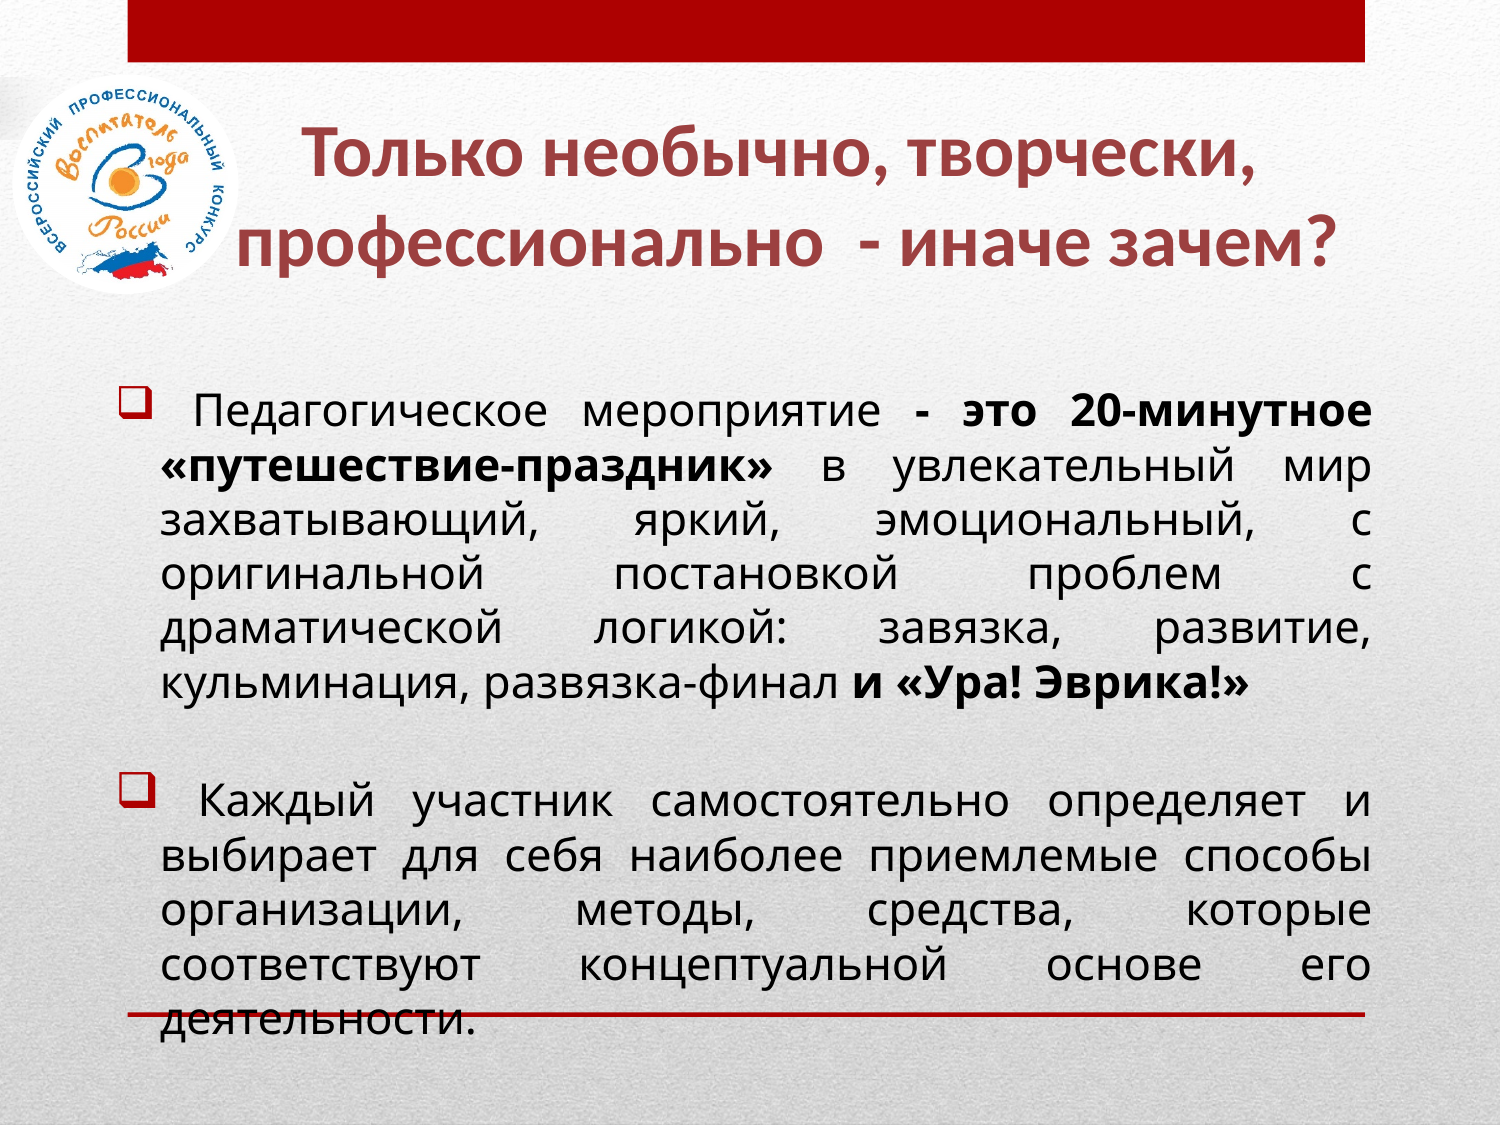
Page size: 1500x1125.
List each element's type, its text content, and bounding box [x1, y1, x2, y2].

picture [16, 78, 235, 290]
title Только необычно, творчески, профессионально - иначе зачем? [76, 58, 1500, 289]
list Педагогическое мероприятие - это 20-минутное «путешествие-праздник» в увлекательный мир захватывающий, яркий, эмоциональный, с оригинальной постановкой проблем с драматической логикой: завязка, развитие, кульминация, развязка-финал и «Ура! Эврика!» Каждый участник самостоятельно определяет и выбирает для себя наиболее приемлемые способы организации, методы, средства, которые соответствуют концептуальной основе его деятельности. [100, 314, 1388, 1053]
